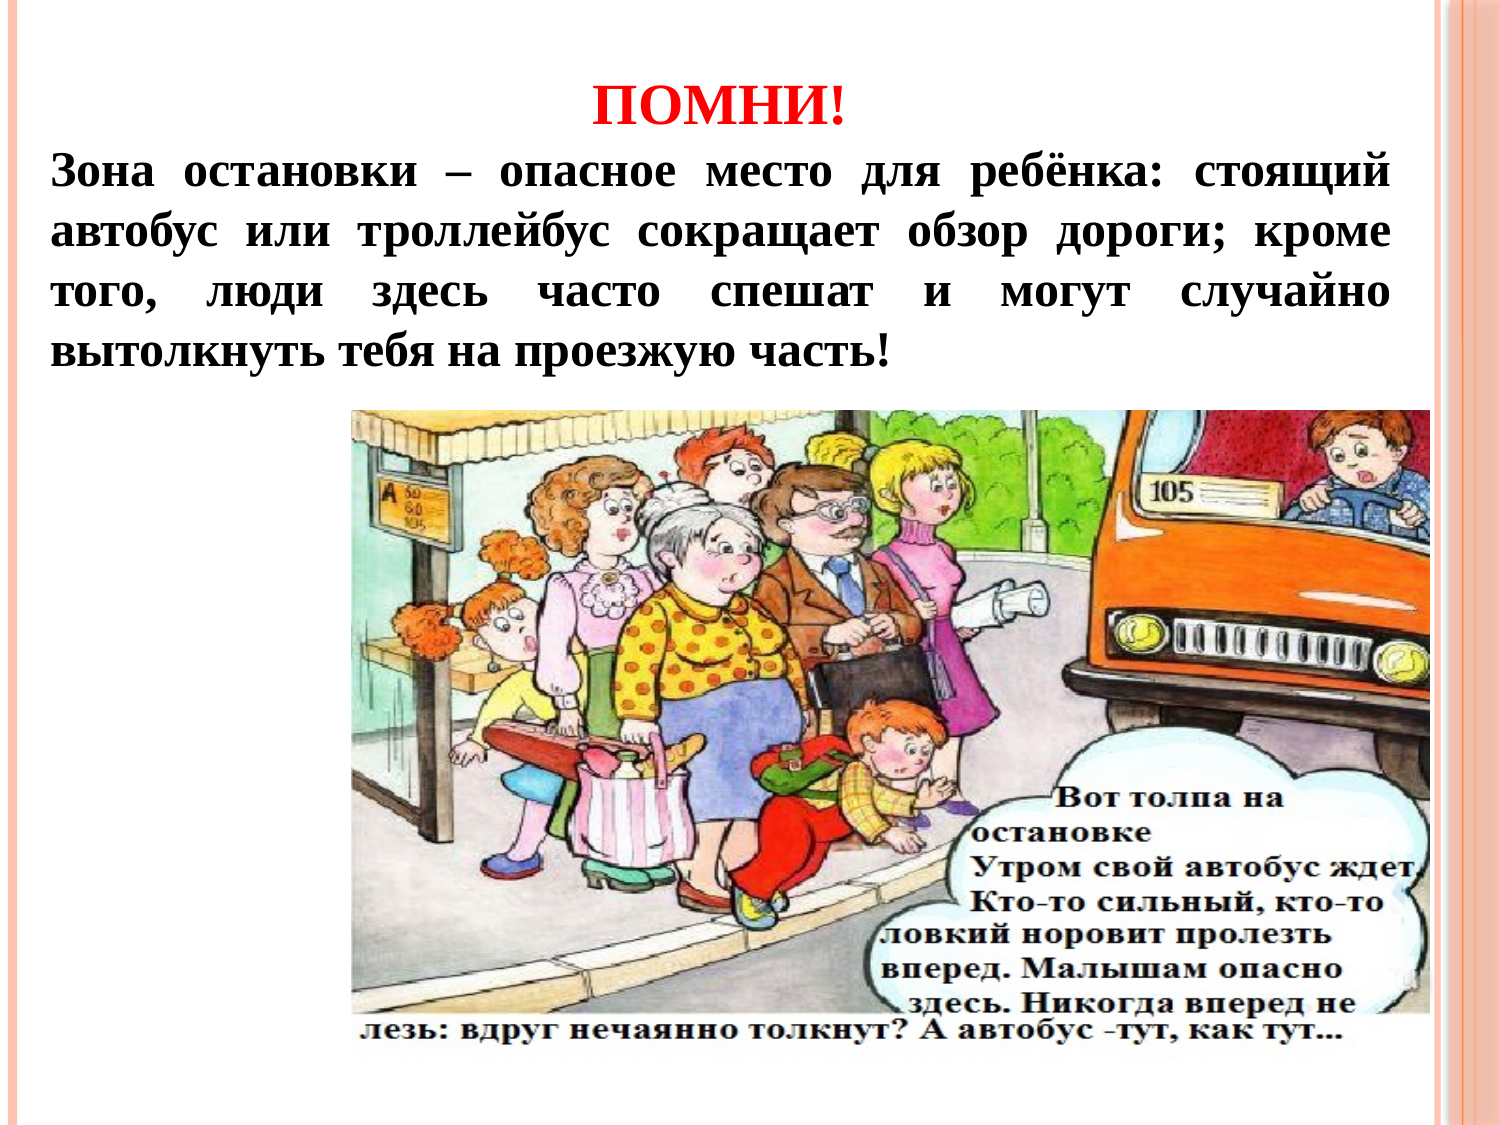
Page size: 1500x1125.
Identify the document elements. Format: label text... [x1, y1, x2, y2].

text_box ПОМНИ! Зона остановки – опасное место для ребёнка: стоящий автобус или троллейбус сокращает обзор дороги; кроме того, люди здесь часто спешат и могут случайно вытолкнуть тебя на проезжую часть! [35, 58, 1407, 384]
picture [350, 409, 1431, 1095]
